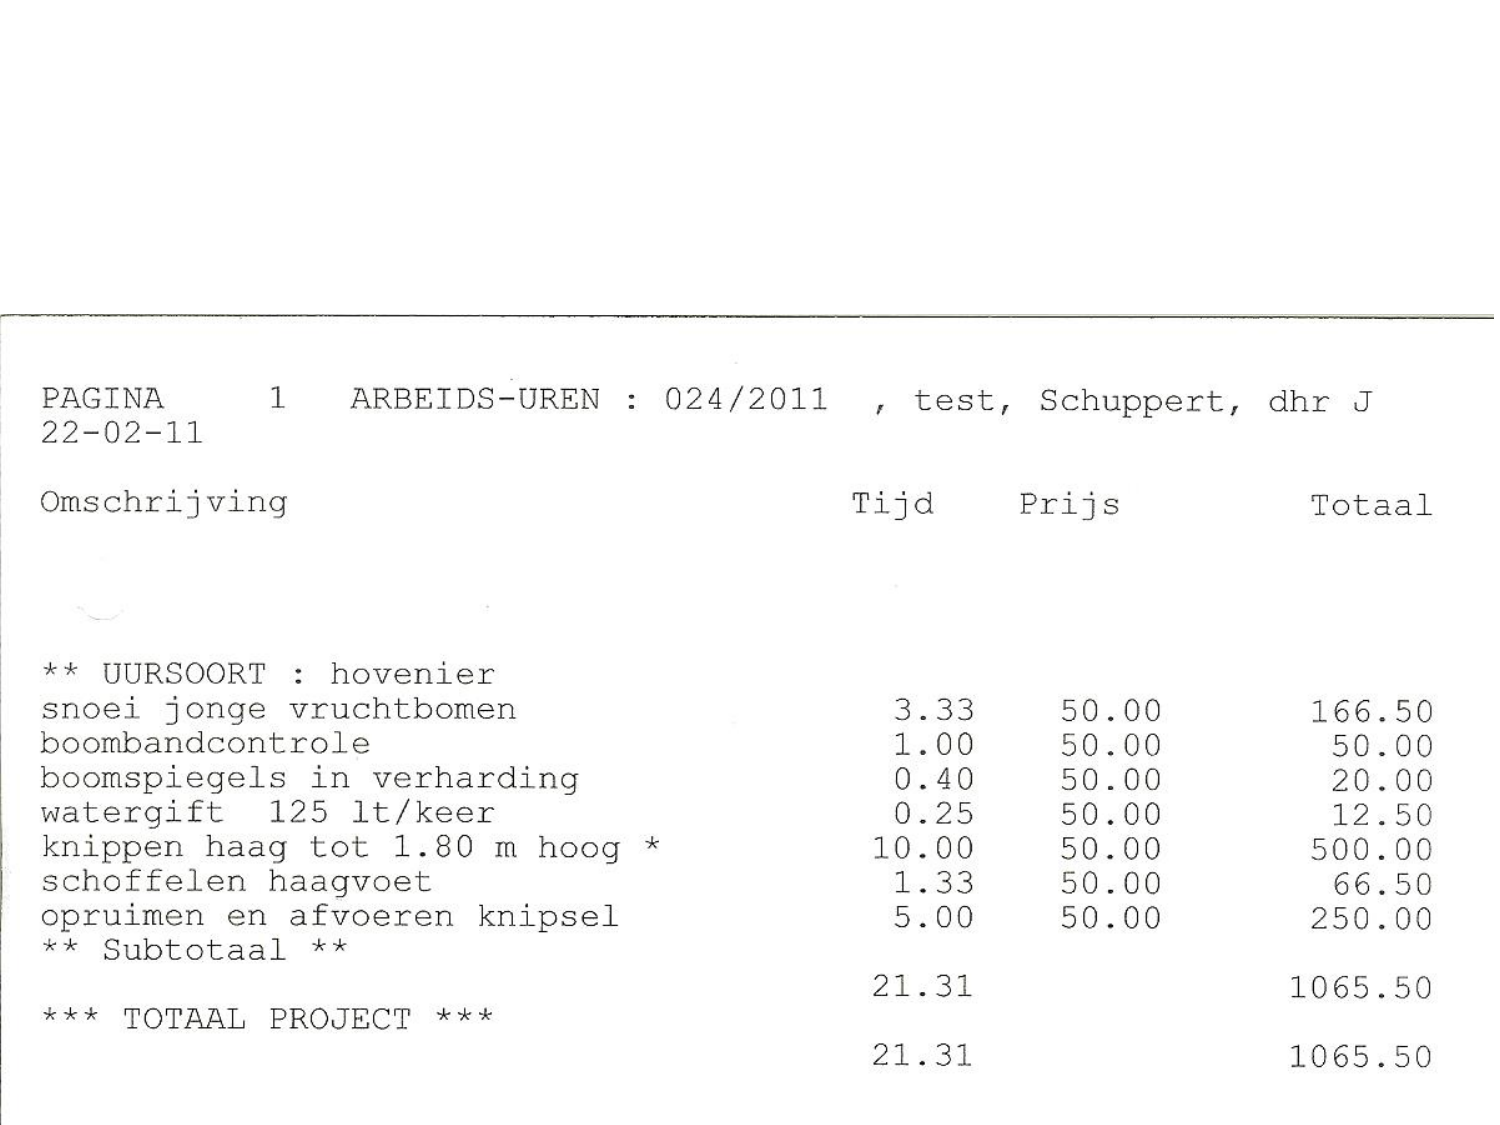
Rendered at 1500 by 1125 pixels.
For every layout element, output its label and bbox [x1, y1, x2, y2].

list [0, 314, 1494, 1125]
